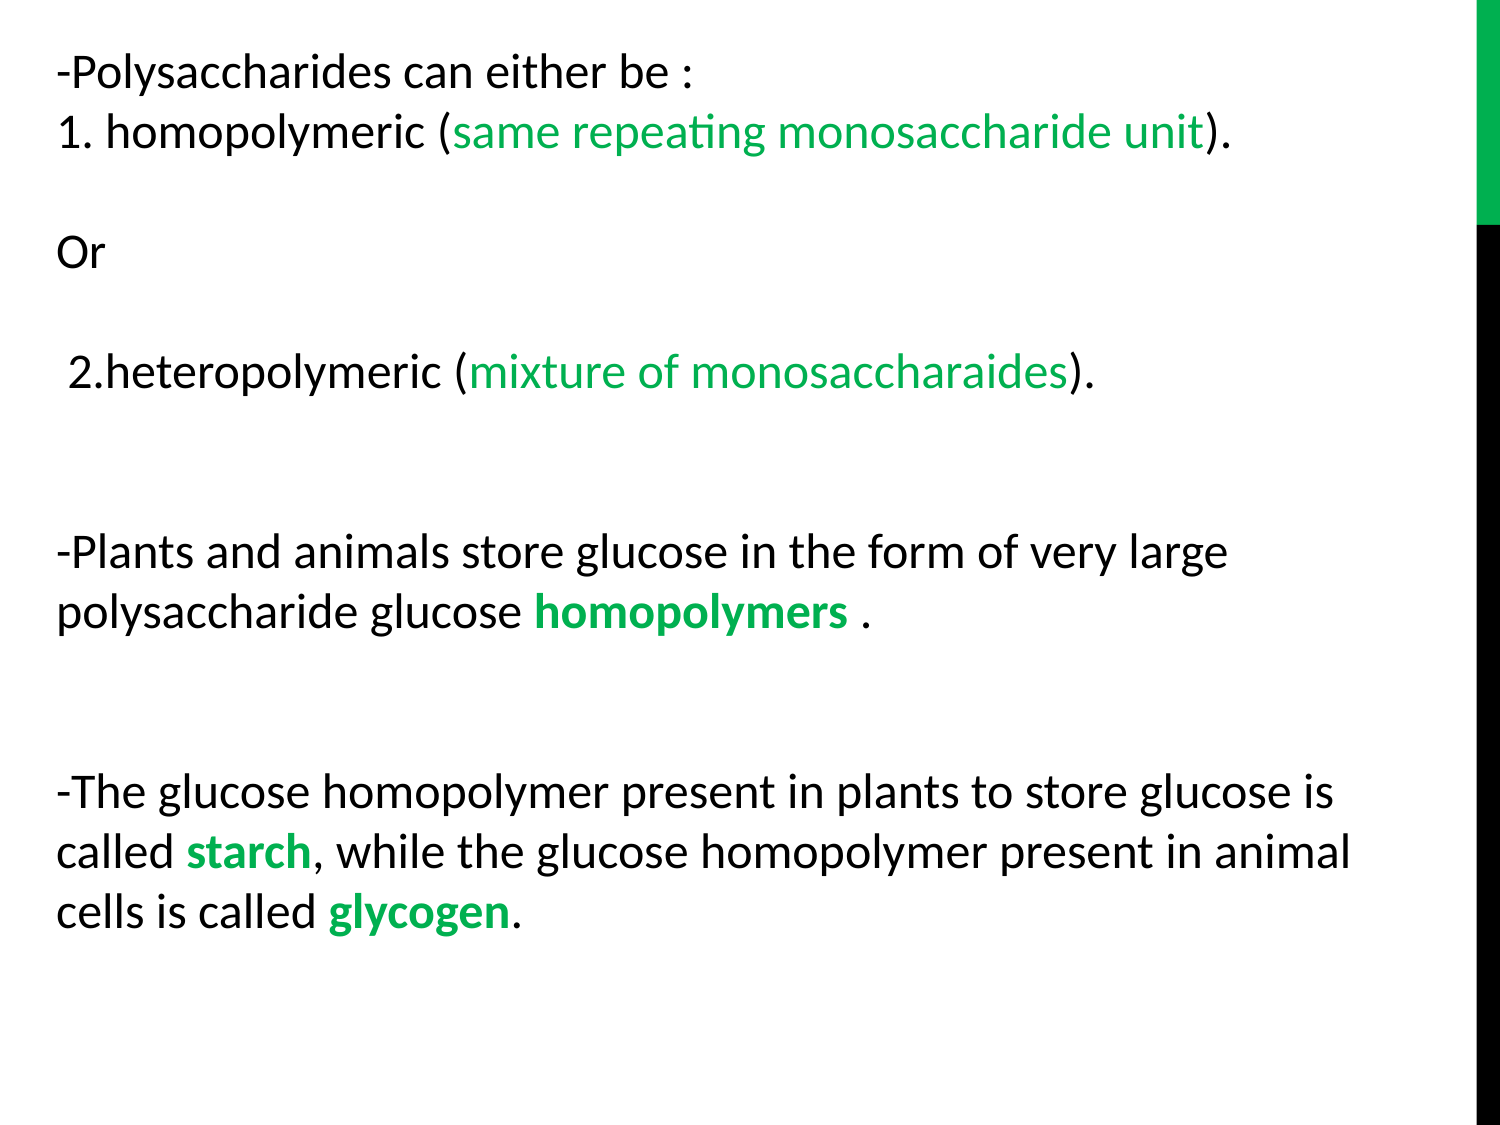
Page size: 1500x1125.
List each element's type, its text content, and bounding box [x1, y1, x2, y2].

text_box -Polysaccharides can either be : 1. homopolymeric (same repeating monosaccharide unit). Or 2.heteropolymeric (mixture of monosaccharaides). -Plants and animals store glucose in the form of very large polysaccharide glucose homopolymers . -The glucose homopolymer present in plants to store glucose is called starch, while the glucose homopolymer present in animal cells is called glycogen. [41, 30, 1400, 1066]
